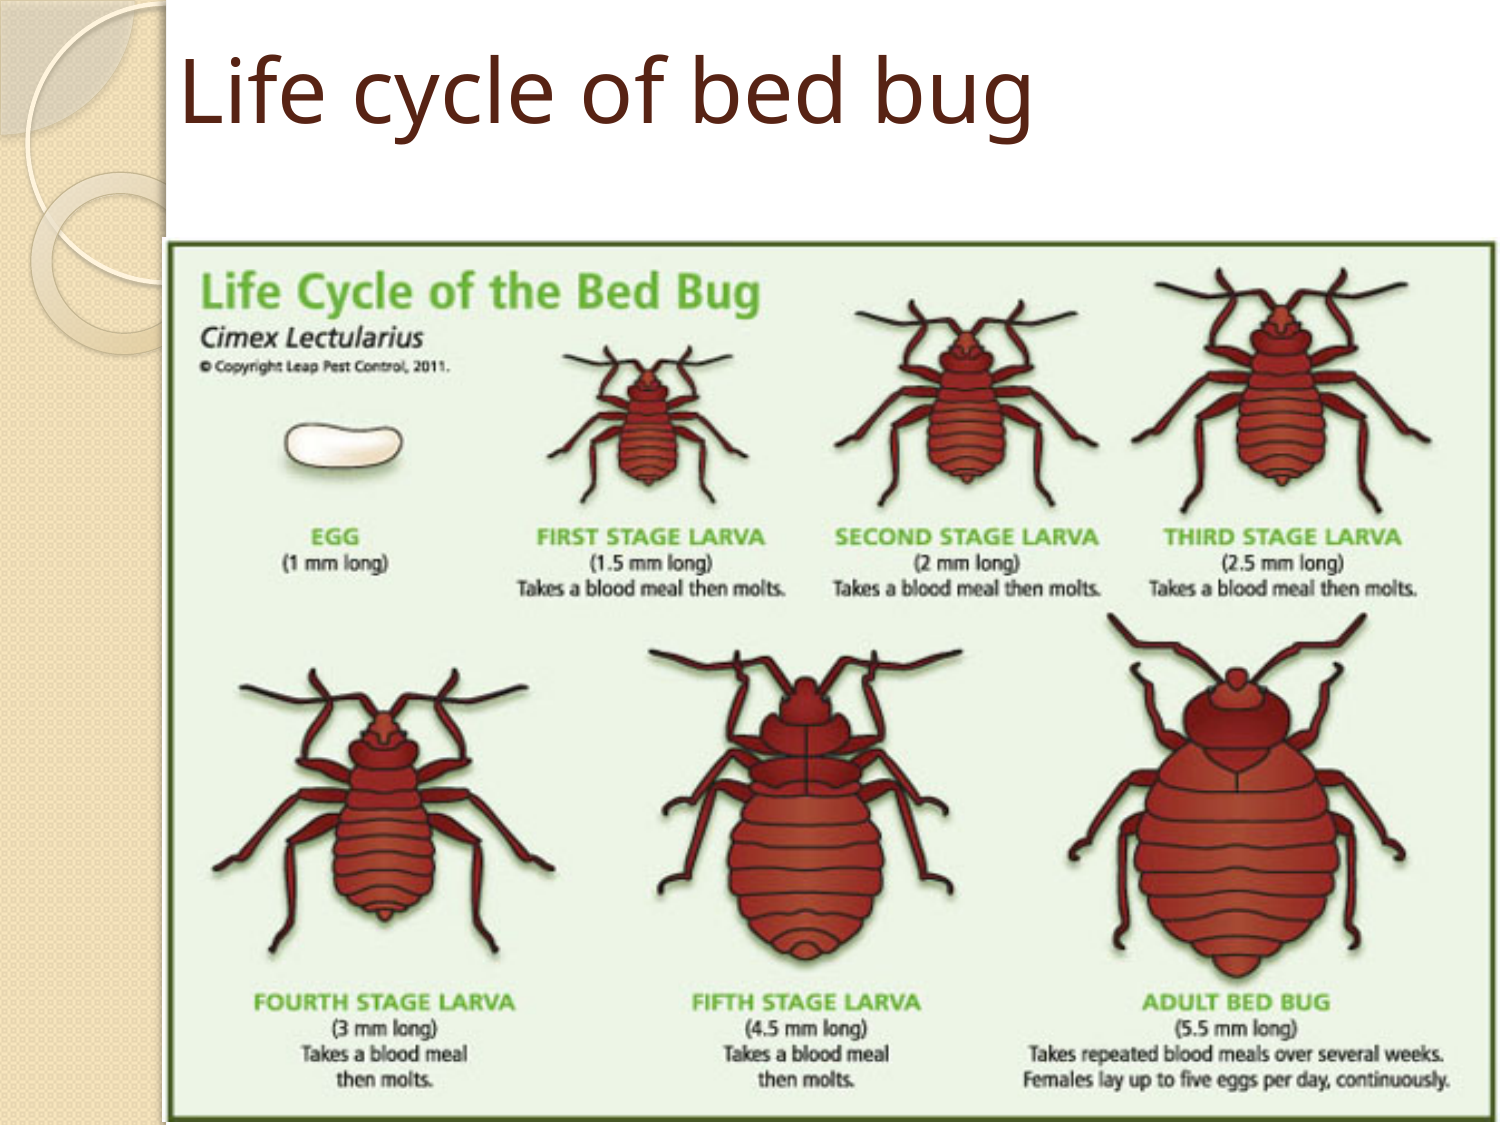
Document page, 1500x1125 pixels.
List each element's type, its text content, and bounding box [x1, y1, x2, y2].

picture [162, 237, 1500, 1123]
title Life cycle of bed bug [162, 24, 1138, 150]
